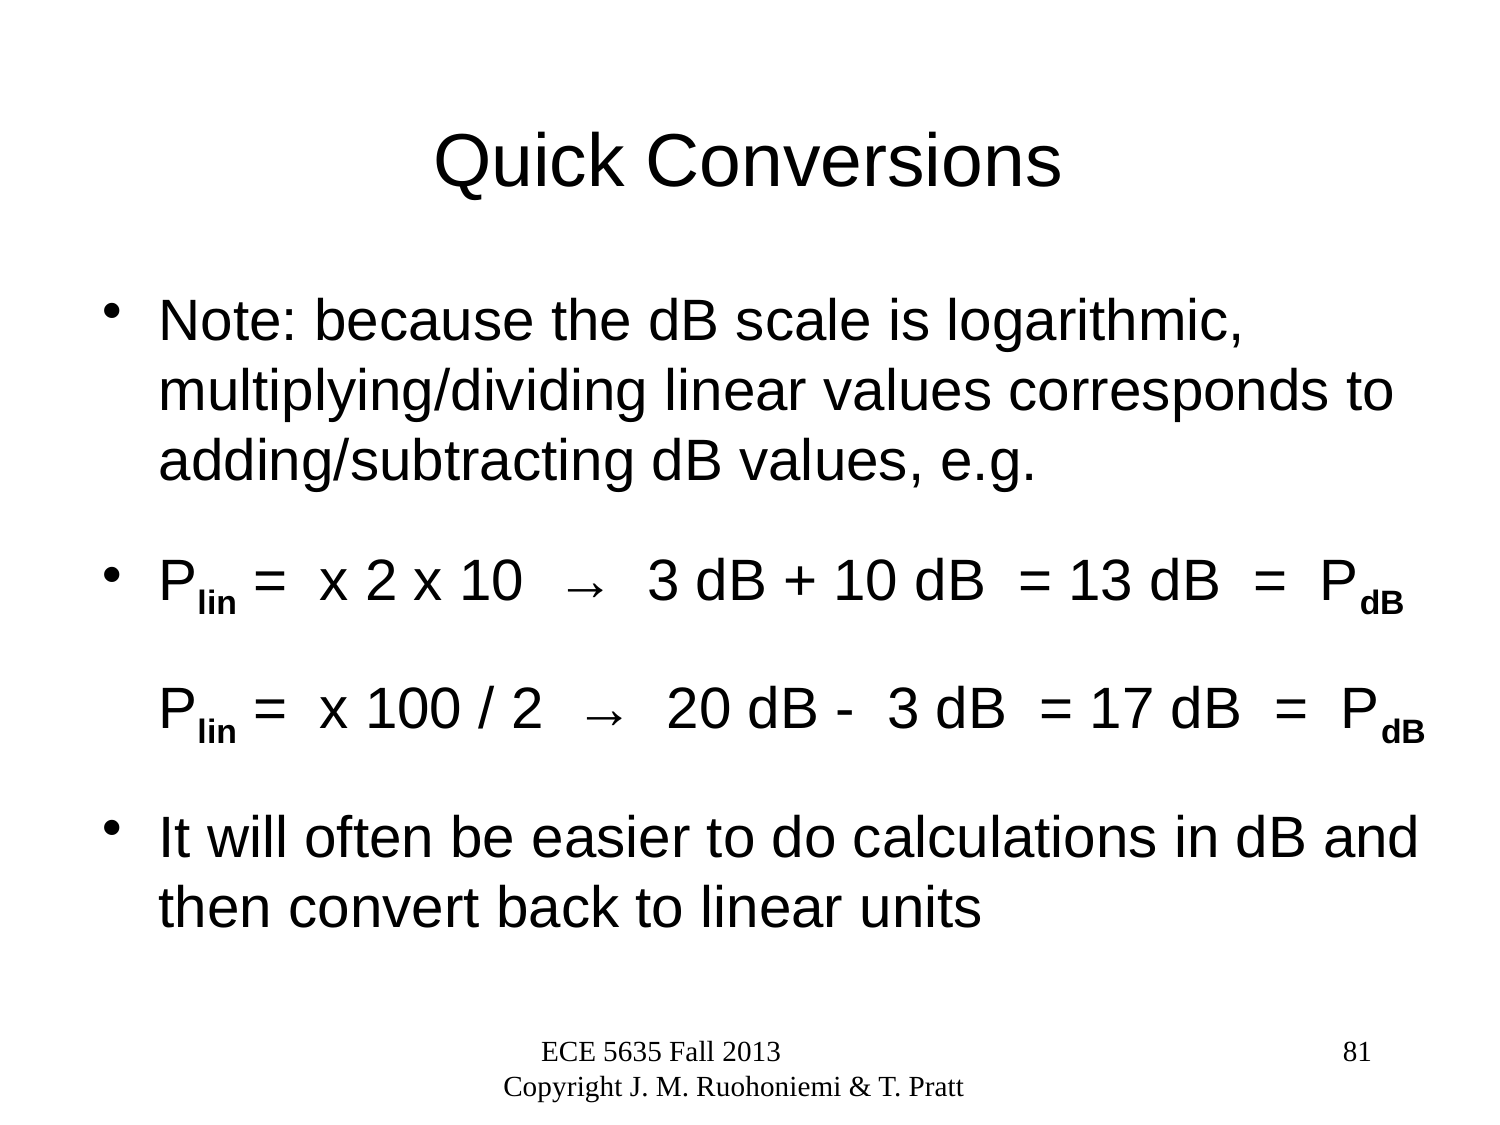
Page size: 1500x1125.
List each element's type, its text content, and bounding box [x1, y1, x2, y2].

title Quick Conversions [112, 62, 1426, 251]
footer ECE 5635 Fall 2013 Copyright J. M. Ruohoniemi & T. Pratt [487, 1024, 988, 1101]
slide_number 81 [1074, 1024, 1388, 1101]
list Note: because the dB scale is logarithmic, multiplying/dividing linear values corresponds to adding/subtracting dB values, e.g. Plin = x 2 x 10 → 3 dB + 10 dB = 13 dB = PdB Plin = x 100 / 2 → 20 dB - 3 dB = 17 dB = PdB It will often be easier to do calculations in dB and then convert back to linear units [87, 274, 1463, 951]
